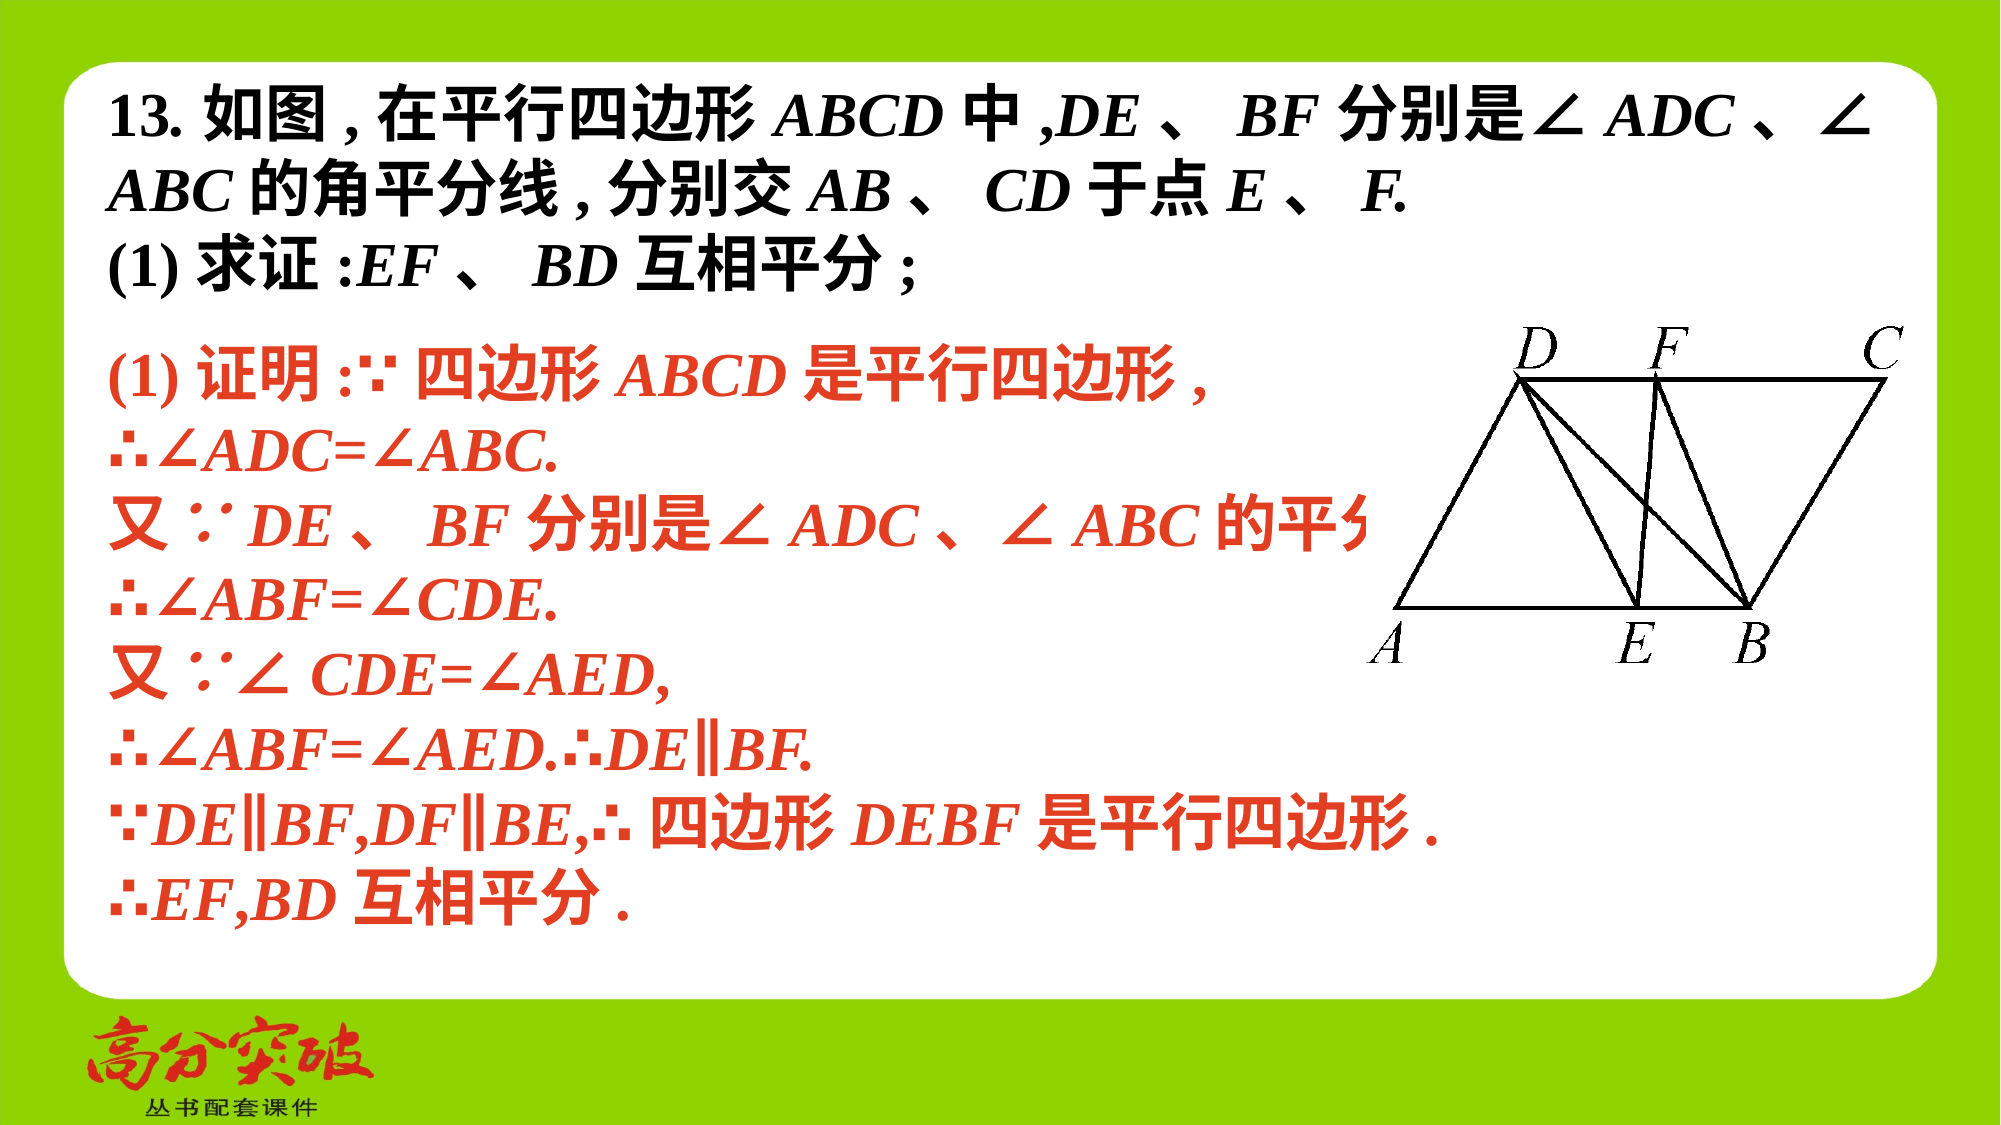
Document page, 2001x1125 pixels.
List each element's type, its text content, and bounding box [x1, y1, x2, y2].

picture [0, 0, 2001, 1125]
text_box 13.如图,在平行四边形ABCD中,DE、BF分别是∠ADC、∠ABC的角平分线,分别交AB、CD于点E、F. (1)求证:EF、BD互相平分; [93, 66, 1907, 306]
text_box (1)证明:∵四边形ABCD是平行四边形, ∴∠ADC=∠ABC. 又∵DE、BF分别是∠ADC、∠ABC的平分线, ∴∠ABF=∠CDE. 又∵∠CDE=∠AED, ∴∠ABF=∠AED.∴DE∥BF. ∵DE∥BF,DF∥BE,∴四边形DEBF是平行四边形. ∴EF,BD互相平分. [93, 326, 1783, 941]
